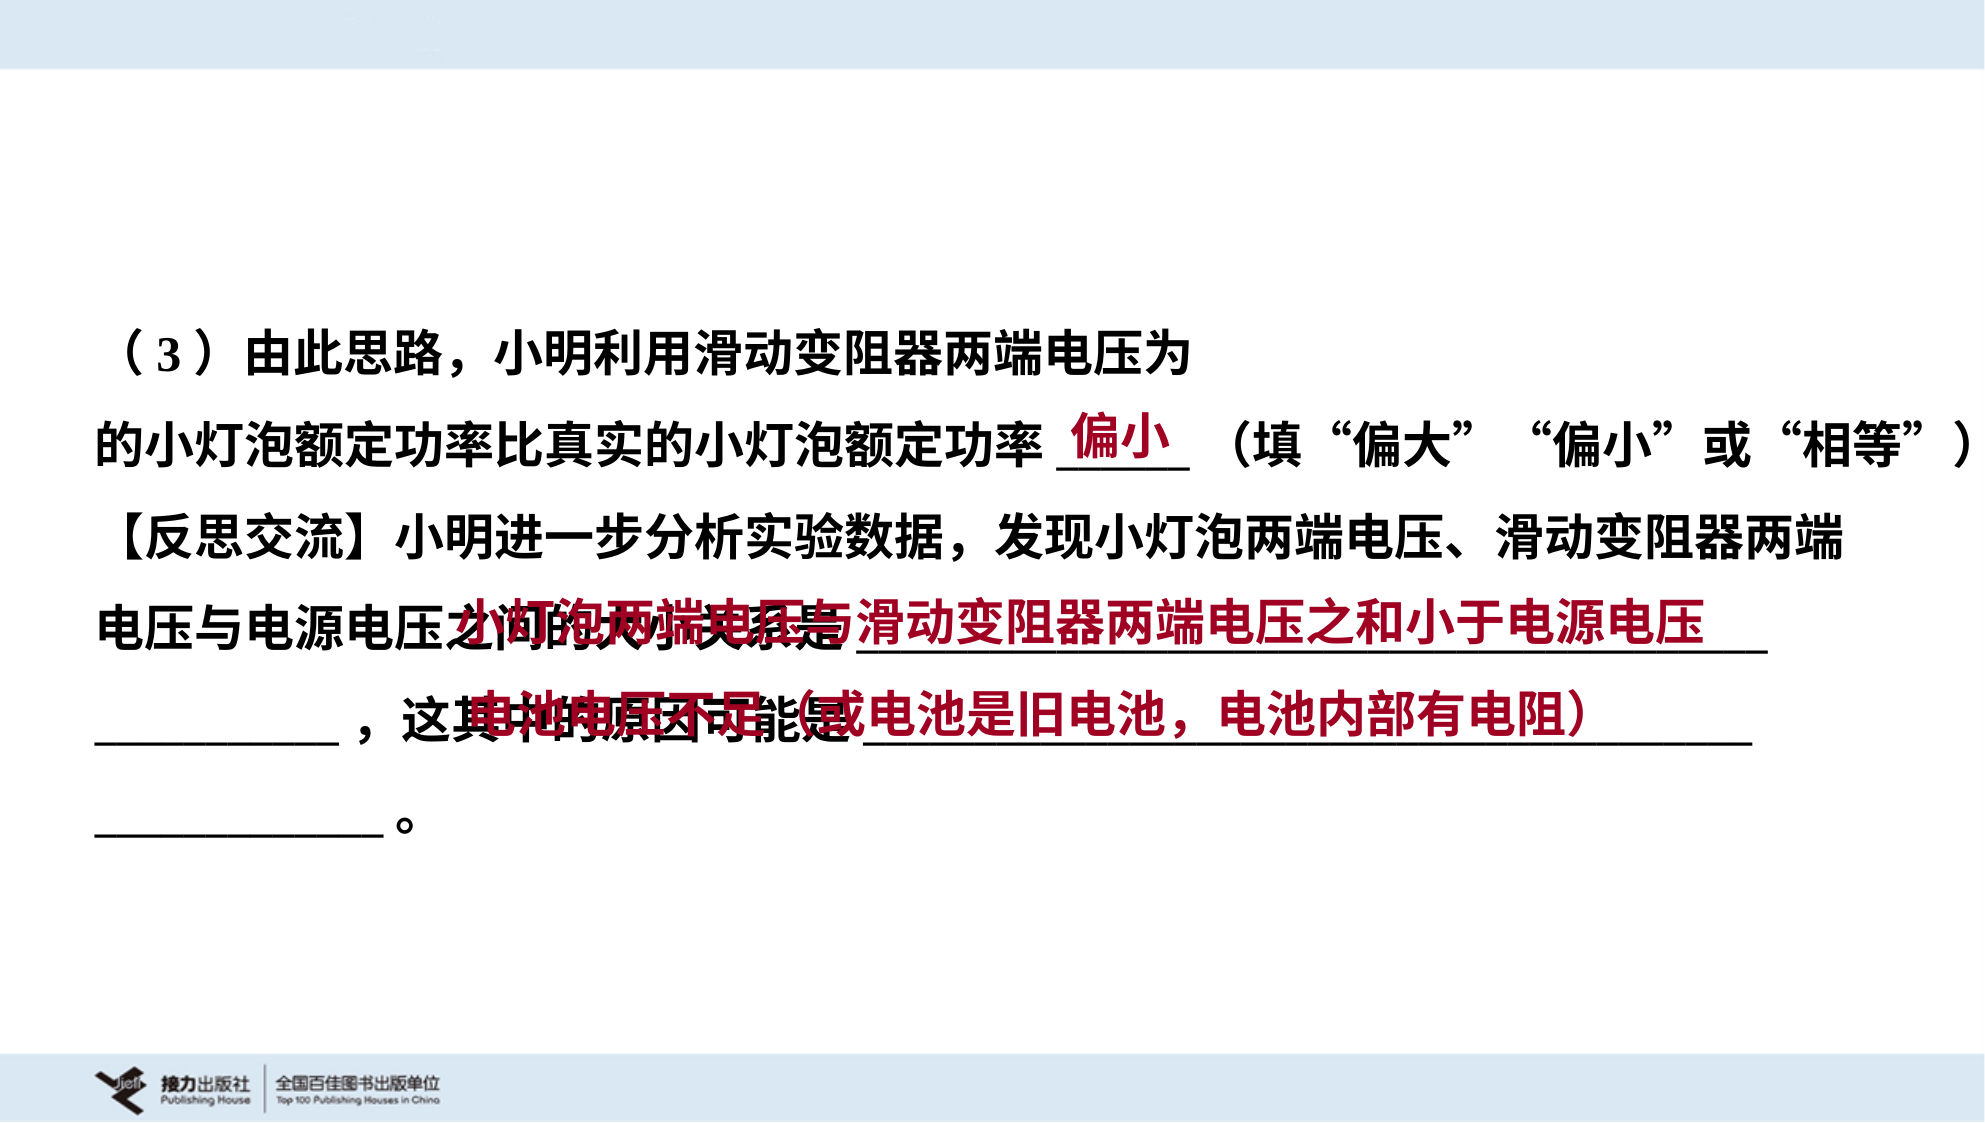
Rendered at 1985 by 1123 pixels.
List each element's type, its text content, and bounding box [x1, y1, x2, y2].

text_box 偏小 [1052, 377, 1189, 465]
picture [0, 0, 1985, 1122]
text_box 小灯泡两端电压与滑动变阻器两端电压之和小于电源电压 [94, 560, 1891, 741]
